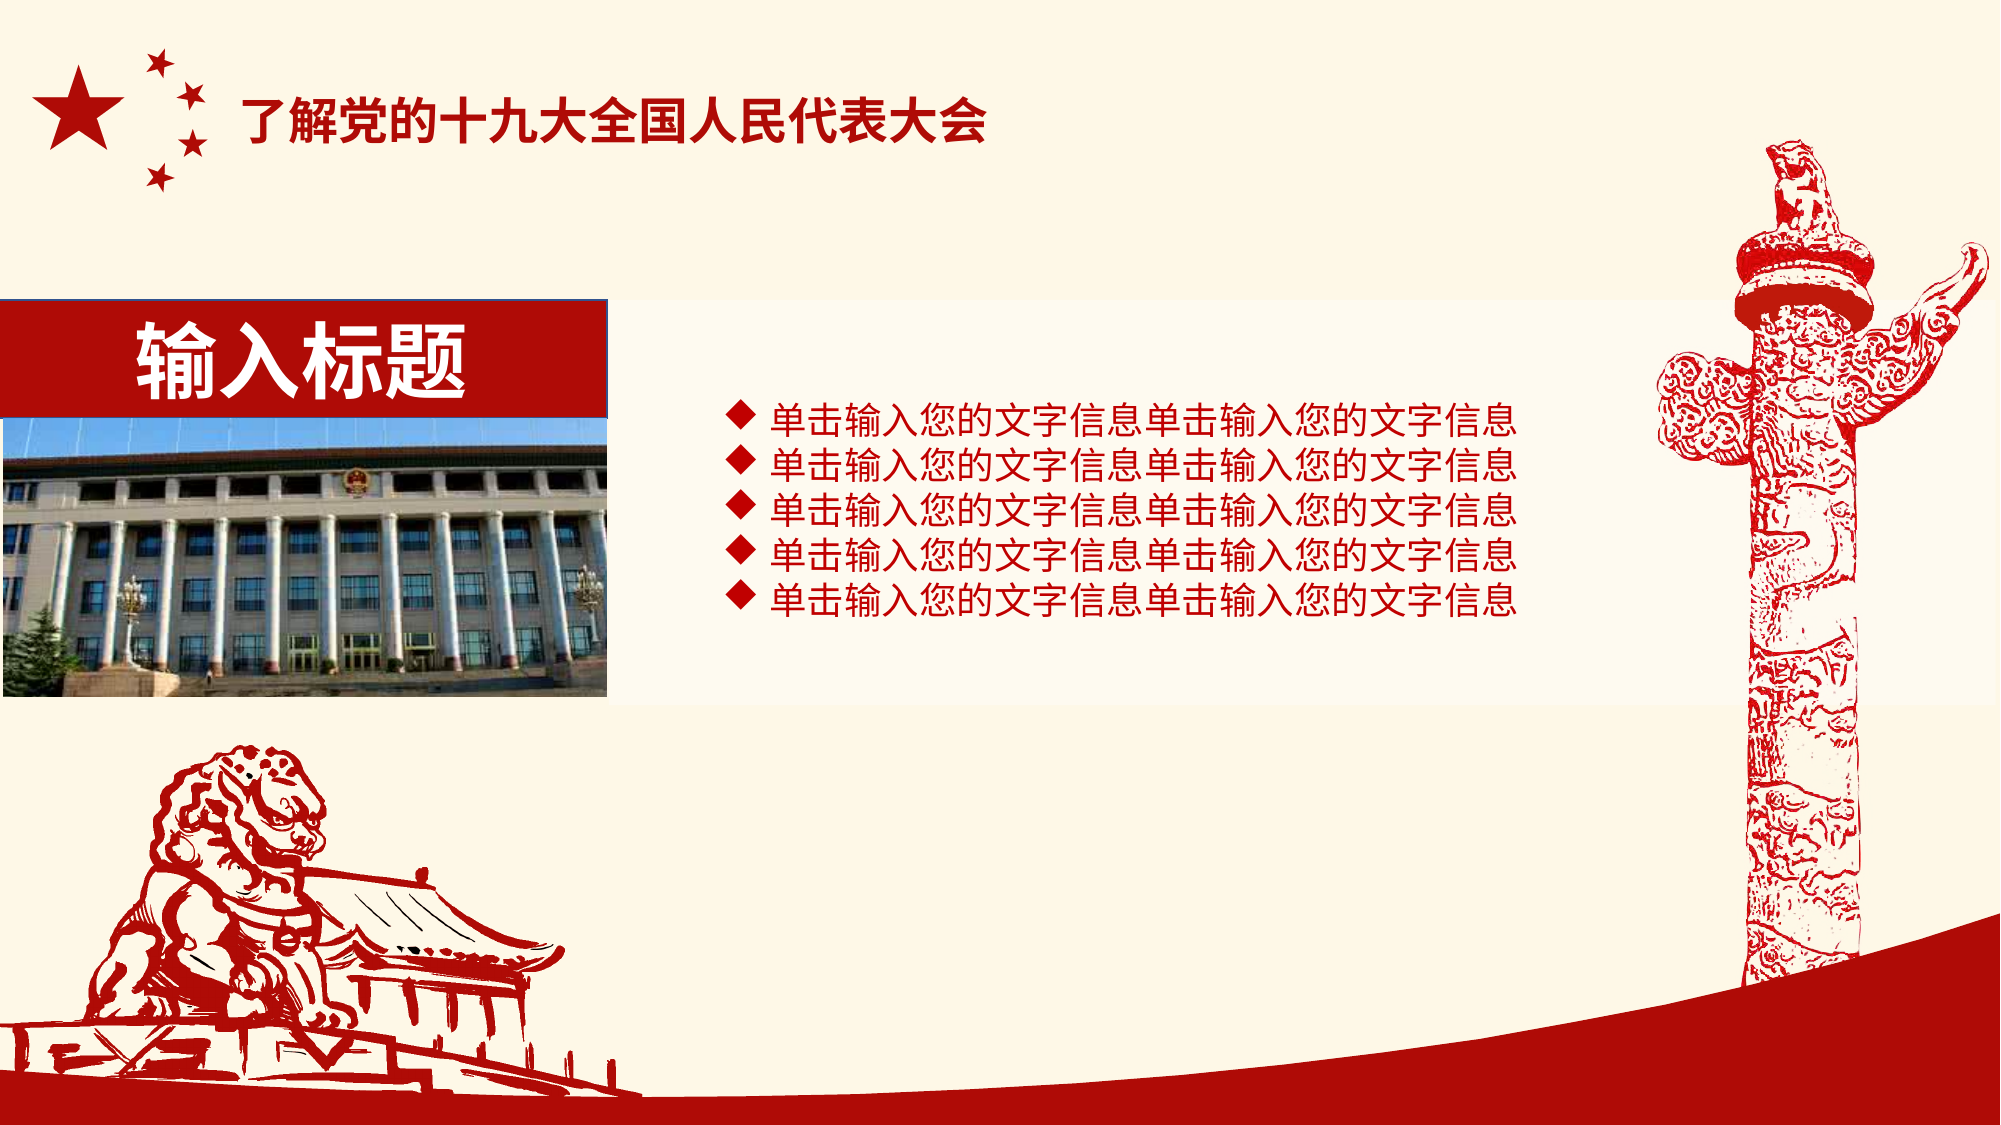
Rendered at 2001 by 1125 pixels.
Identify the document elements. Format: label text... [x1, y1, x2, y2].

picture [22, 21, 220, 219]
text_box 单击输入您的文字信息单击输入您的文字信息 单击输入您的文字信息单击输入您的文字信息 单击输入您的文字信息单击输入您的文字信息 单击输入您的文字信息单击输入您的文字信息 单击输入您的文字信息单击输入您的文字信息 [707, 389, 1628, 675]
text_box [608, 299, 1628, 706]
picture [0, 418, 702, 1125]
text_box 了解党的十九大全国人民代表大会 [223, 81, 1003, 157]
picture [1628, 21, 2000, 1125]
text_box 输入标题 [0, 299, 608, 419]
text_box [702, 1011, 1628, 1125]
